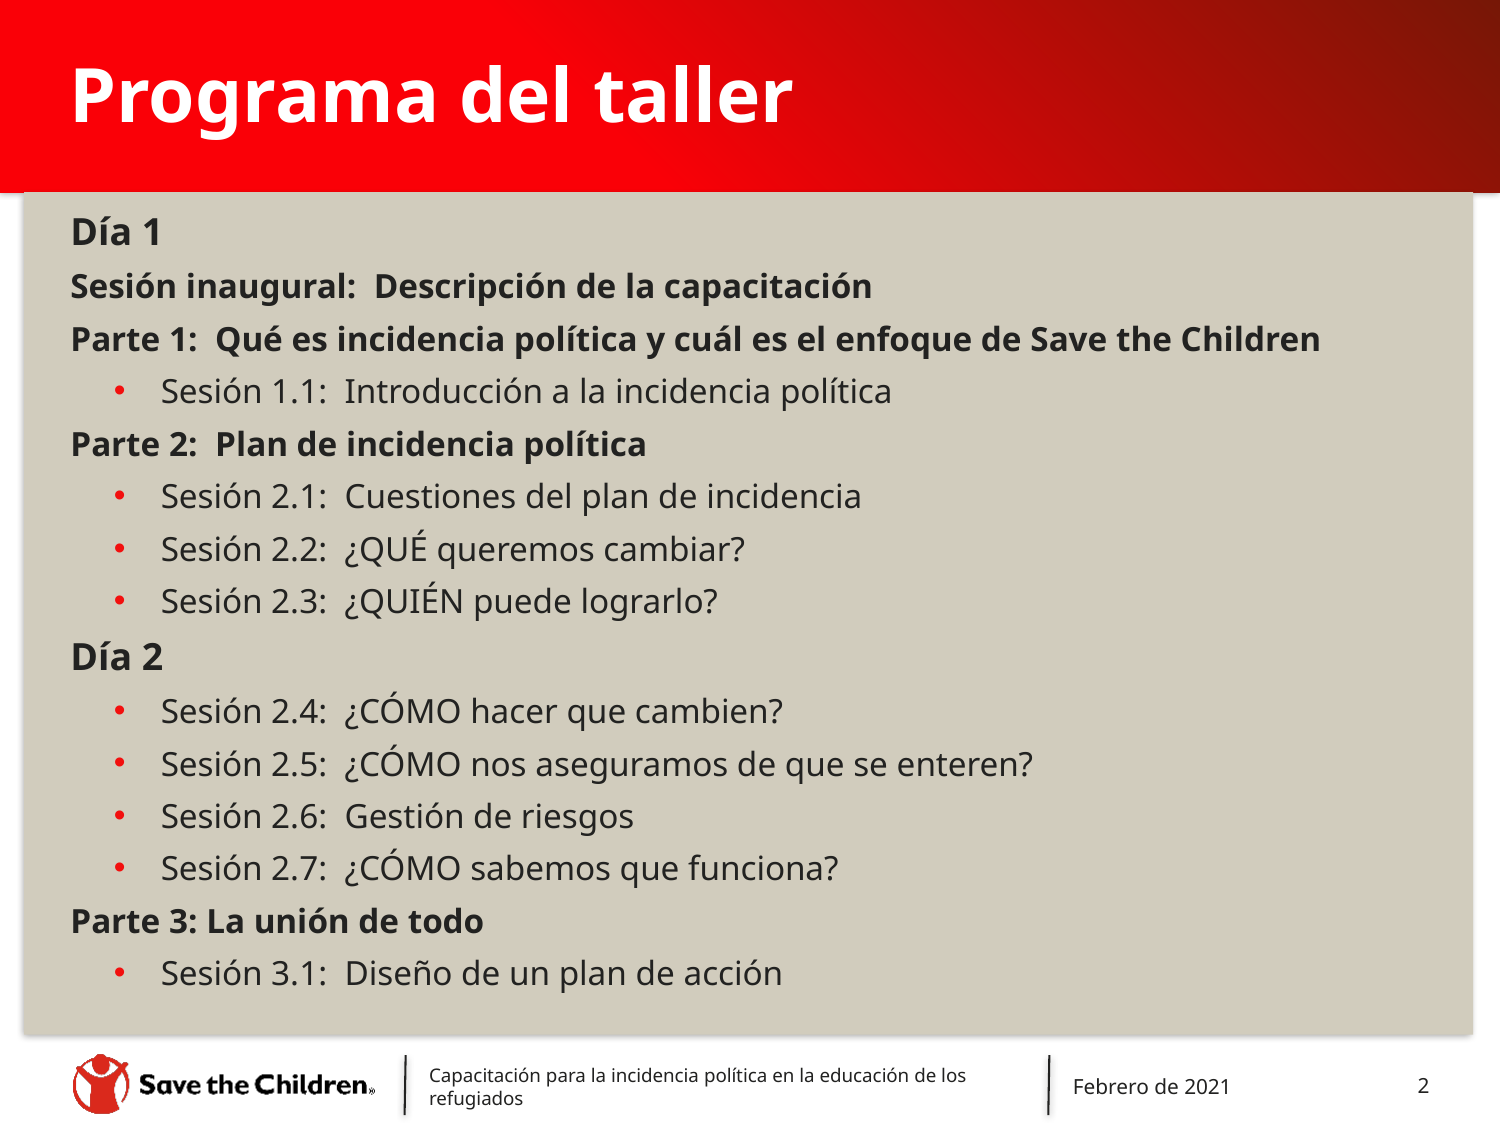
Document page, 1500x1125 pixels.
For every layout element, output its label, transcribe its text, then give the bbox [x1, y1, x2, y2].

footer Capacitación para la incidencia política en la educación de los refugiados [414, 1056, 1042, 1117]
title Programa del taller [69, 33, 1429, 163]
list Día 1 Sesión inaugural: Descripción de la capacitación Parte 1: Qué es incidencia política y cuál es el enfoque de Save the Children Sesión 1.1: Introducción a la incidencia política Parte 2: Plan de incidencia política Sesión 2.1: Cuestiones del plan de incidencia Sesión 2.2: ¿QUÉ queremos cambiar? Sesión 2.3: ¿QUIÉN puede lograrlo? Día 2 Sesión 2.4: ¿CÓMO hacer que cambien? Sesión 2.5: ¿CÓMO nos aseguramos de que se enteren? Sesión 2.6: Gestión de riesgos Sesión 2.7: ¿CÓMO sabemos que funciona? Parte 3: La unión de todo Sesión 3.1: Diseño de un plan de acción [70, 208, 1429, 1012]
picture [62, 1043, 386, 1125]
slide_number Febrero de 2021 [1057, 1056, 1317, 1117]
slide_number 2 [1317, 1056, 1445, 1117]
